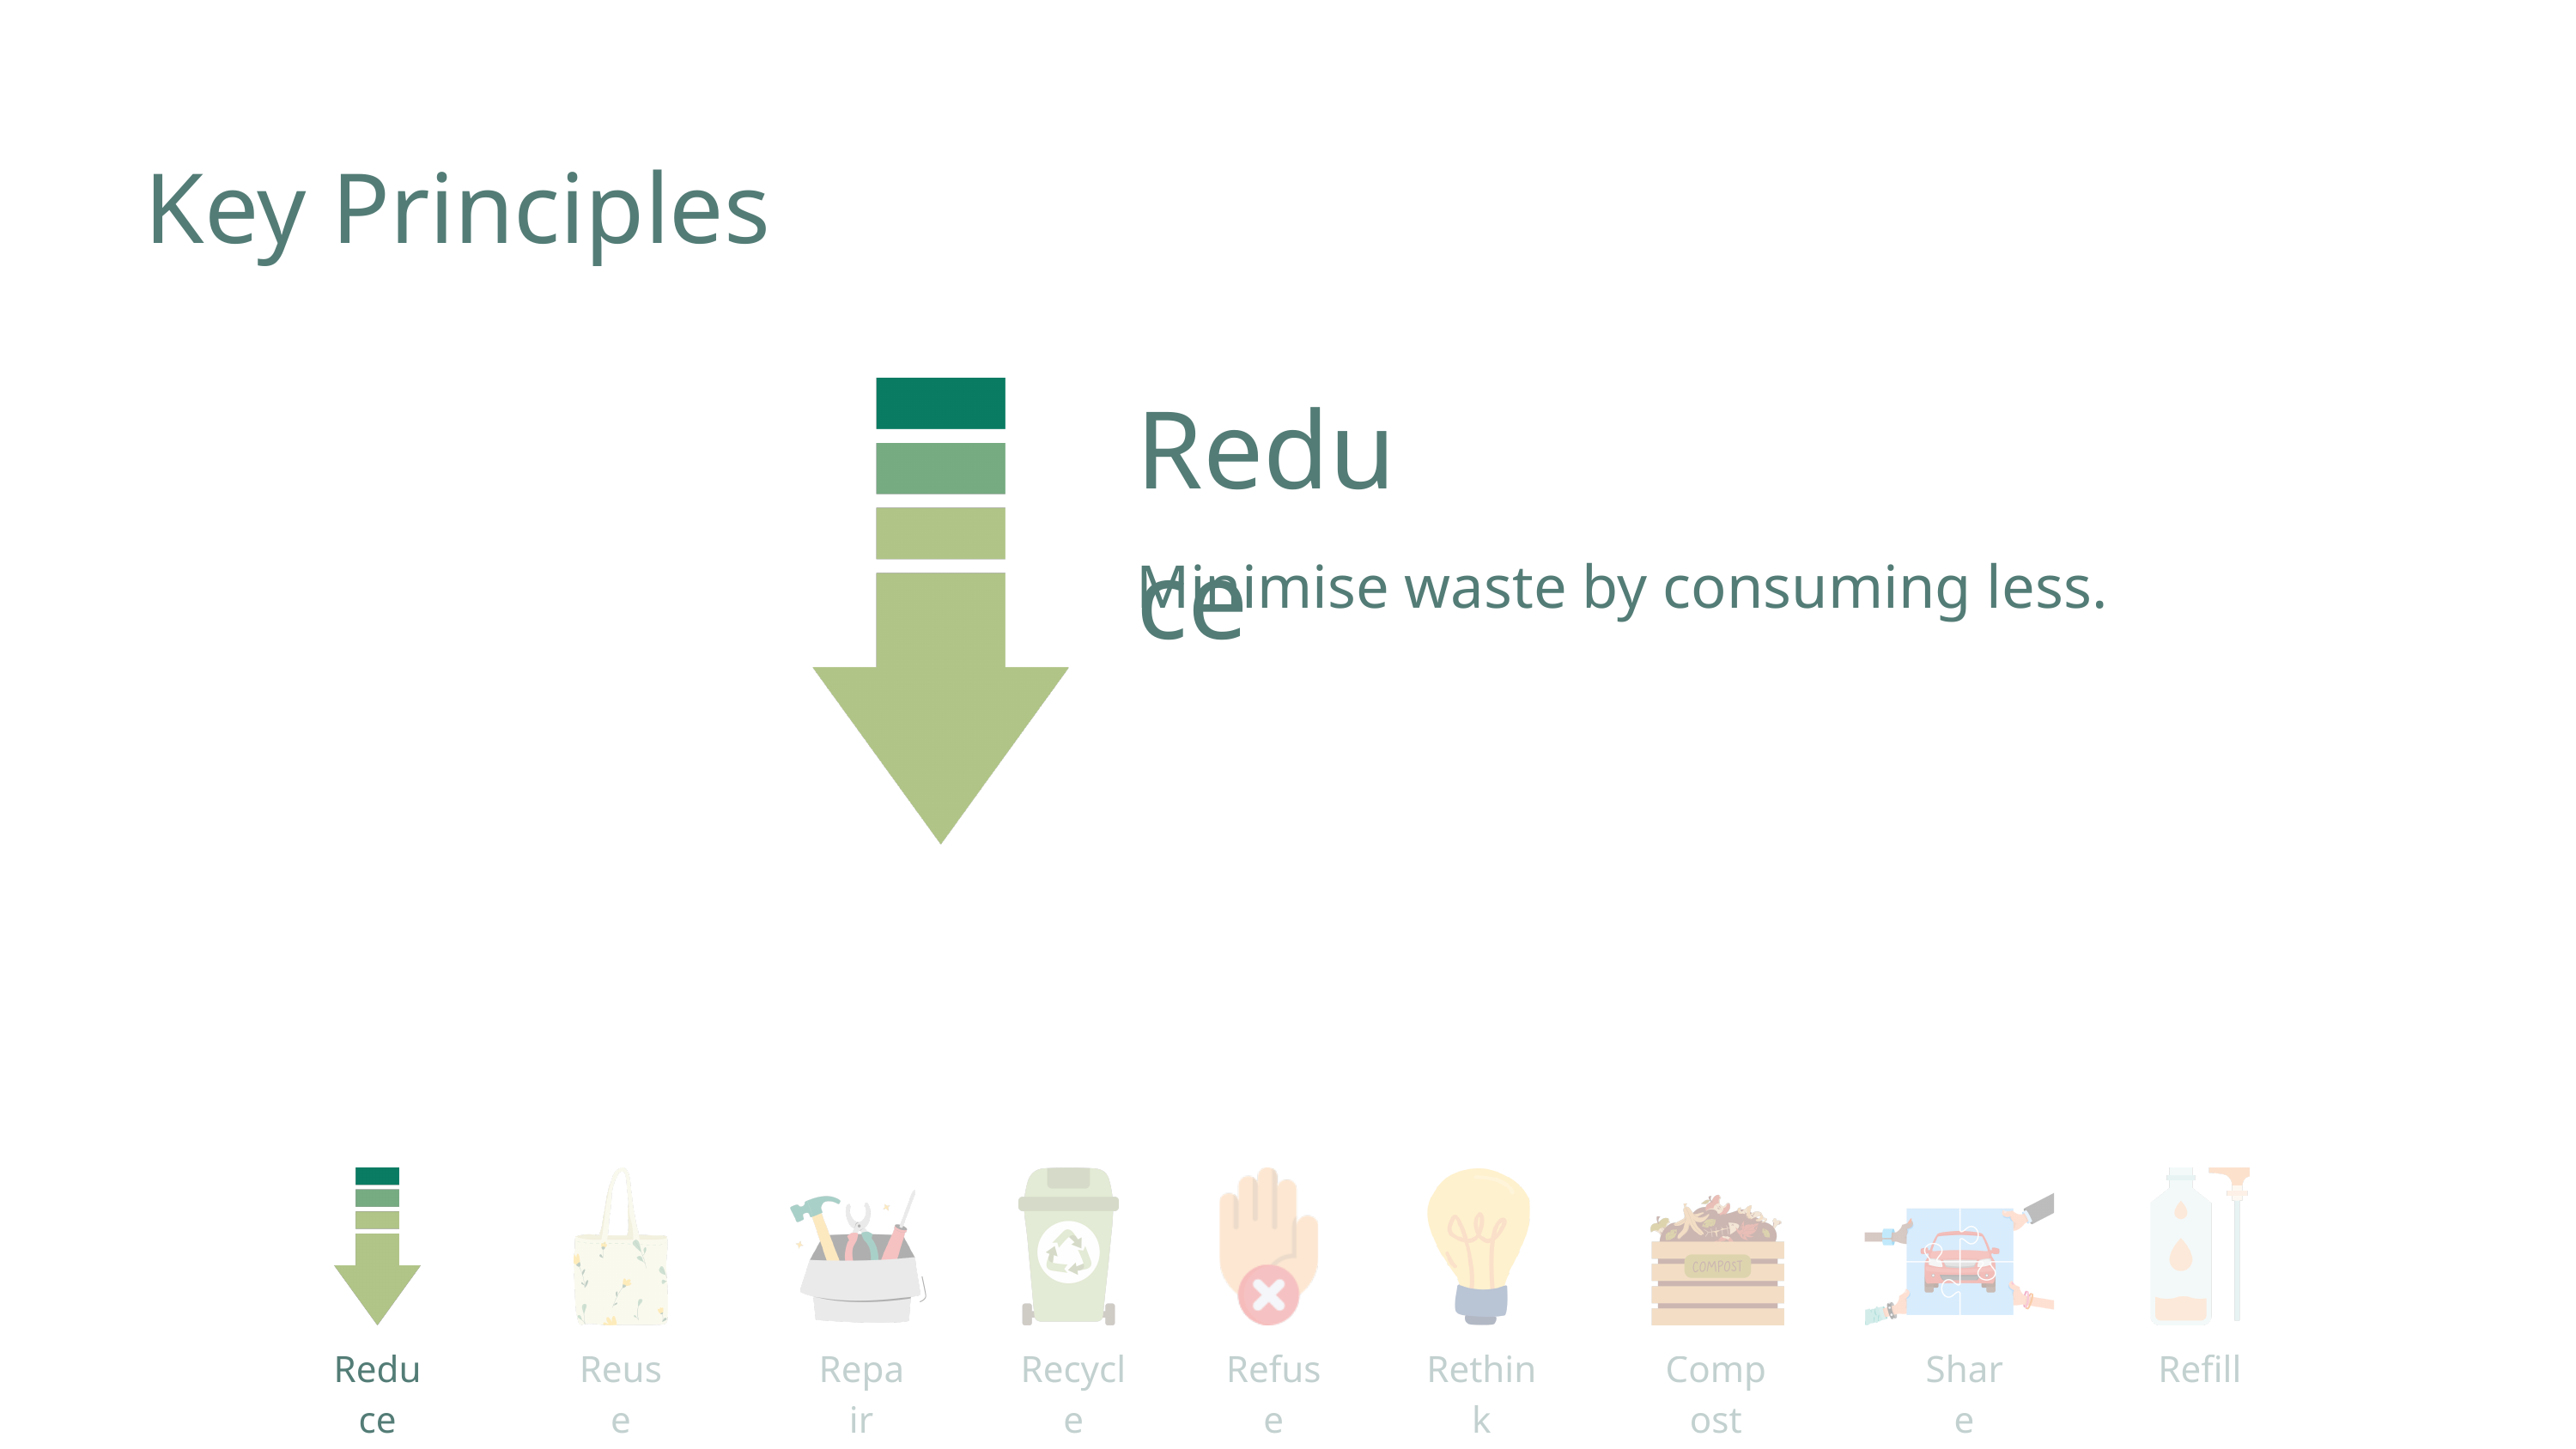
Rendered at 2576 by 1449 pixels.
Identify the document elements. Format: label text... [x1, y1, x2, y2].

text_box [1219, 1167, 1319, 1325]
text_box Refill [2154, 1339, 2246, 1391]
text_box [1018, 1167, 1119, 1325]
text_box Rethink [1424, 1339, 1540, 1440]
text_box [812, 378, 1069, 845]
text_box Reduce [1136, 360, 1439, 537]
text_box Refuse [1222, 1339, 1325, 1440]
text_box Reduce [326, 1339, 429, 1440]
text_box Repair [817, 1339, 906, 1440]
text_box [1864, 1192, 2055, 1325]
text_box Reuse [578, 1339, 664, 1440]
text_box Minimise waste by consuming less. [1136, 537, 2200, 621]
text_box [334, 1167, 421, 1325]
text_box Compost [1657, 1339, 1775, 1440]
text_box Recycle [1019, 1339, 1128, 1440]
text_box [1648, 1192, 1784, 1325]
text_box [790, 1190, 927, 1326]
text_box Key Principles [144, 127, 791, 263]
text_box [574, 1167, 668, 1325]
text_box Reduce [1136, 621, 1439, 661]
text_box [1417, 1167, 1530, 1325]
text_box [2150, 1167, 2250, 1325]
text_box Share [1922, 1339, 2007, 1440]
